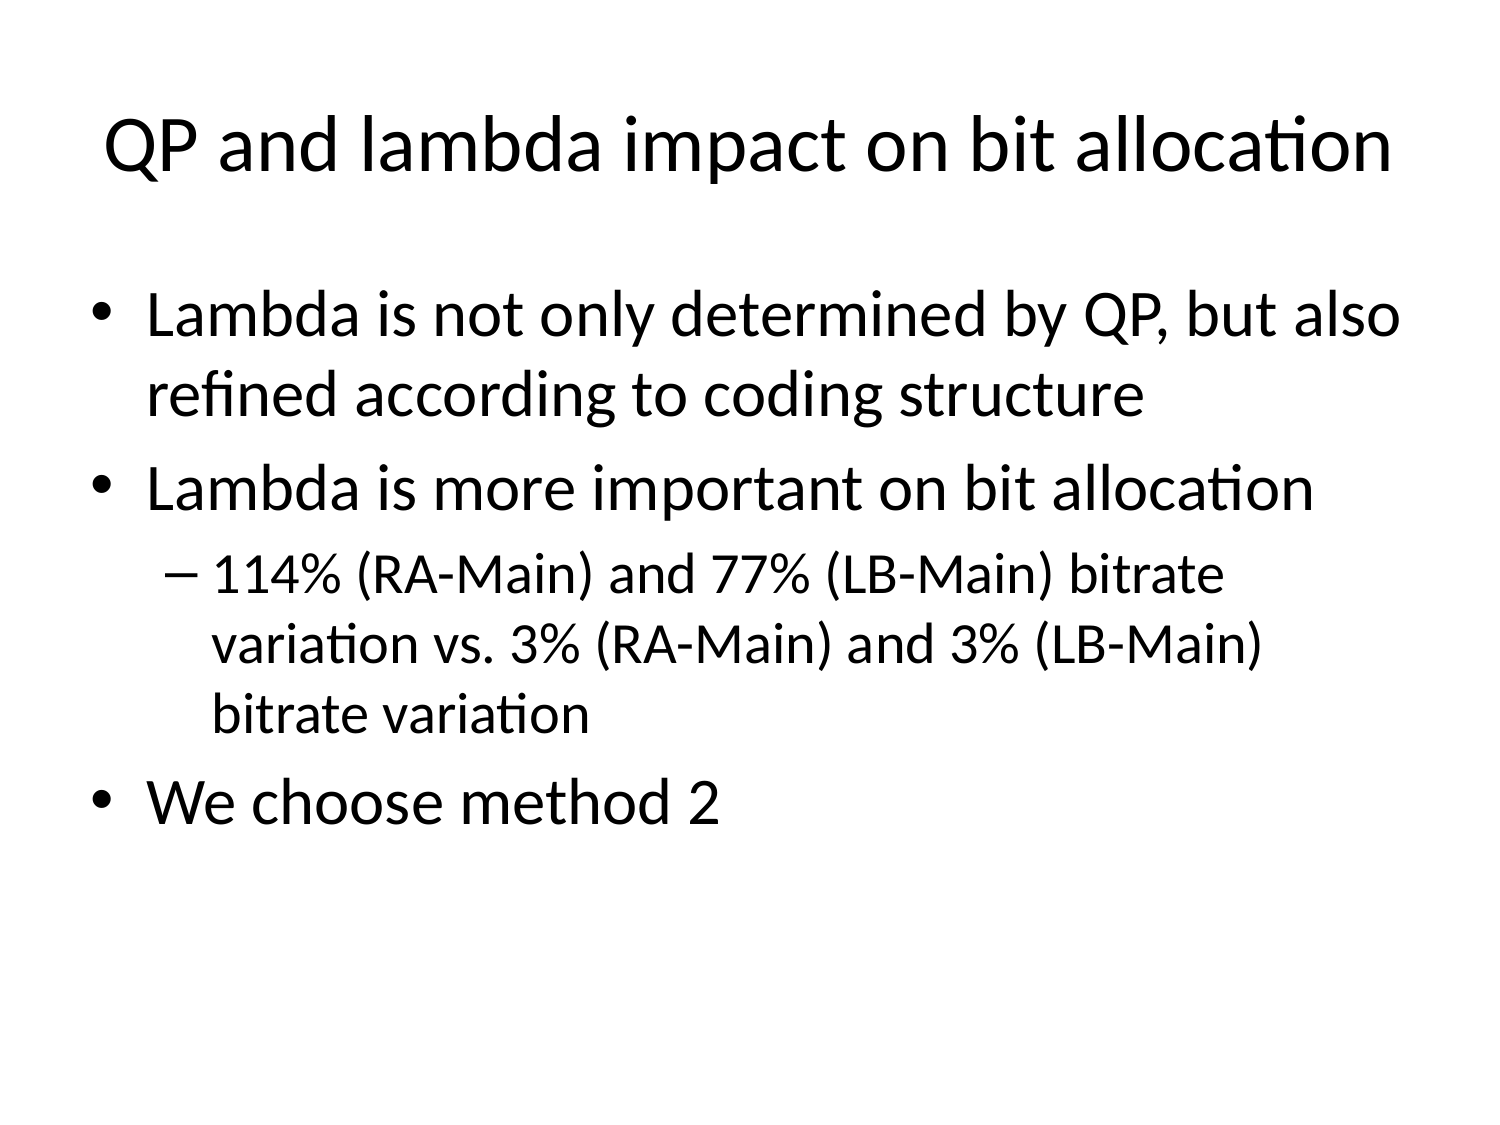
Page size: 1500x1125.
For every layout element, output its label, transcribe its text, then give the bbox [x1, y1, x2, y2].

list Lambda is not only determined by QP, but also refined according to coding structure Lambda is more important on bit allocation 114% (RA-Main) and 77% (LB-Main) bitrate variation vs. 3% (RA-Main) and 3% (LB-Main) bitrate variation We choose method 2 [75, 262, 1425, 1005]
title QP and lambda impact on bit allocation [75, 45, 1425, 233]
